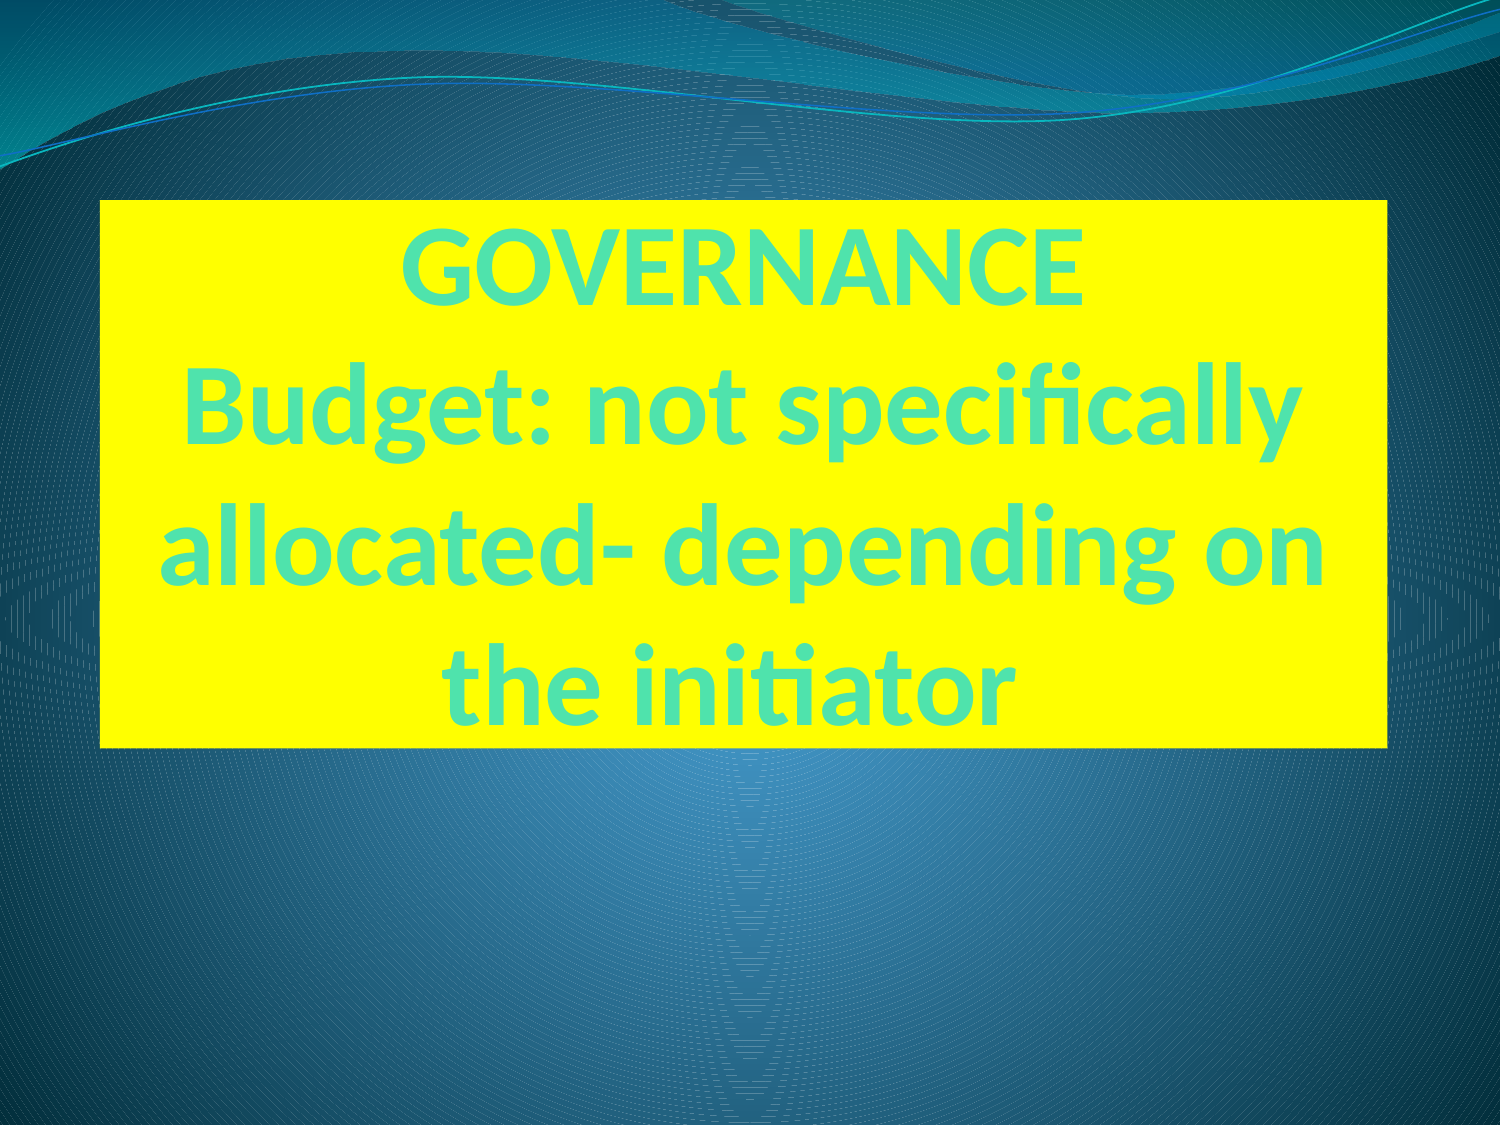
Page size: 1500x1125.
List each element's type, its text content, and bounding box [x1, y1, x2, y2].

title GOVERNANCE Budget: not specifically allocated- depending on the initiator [99, 200, 1388, 749]
